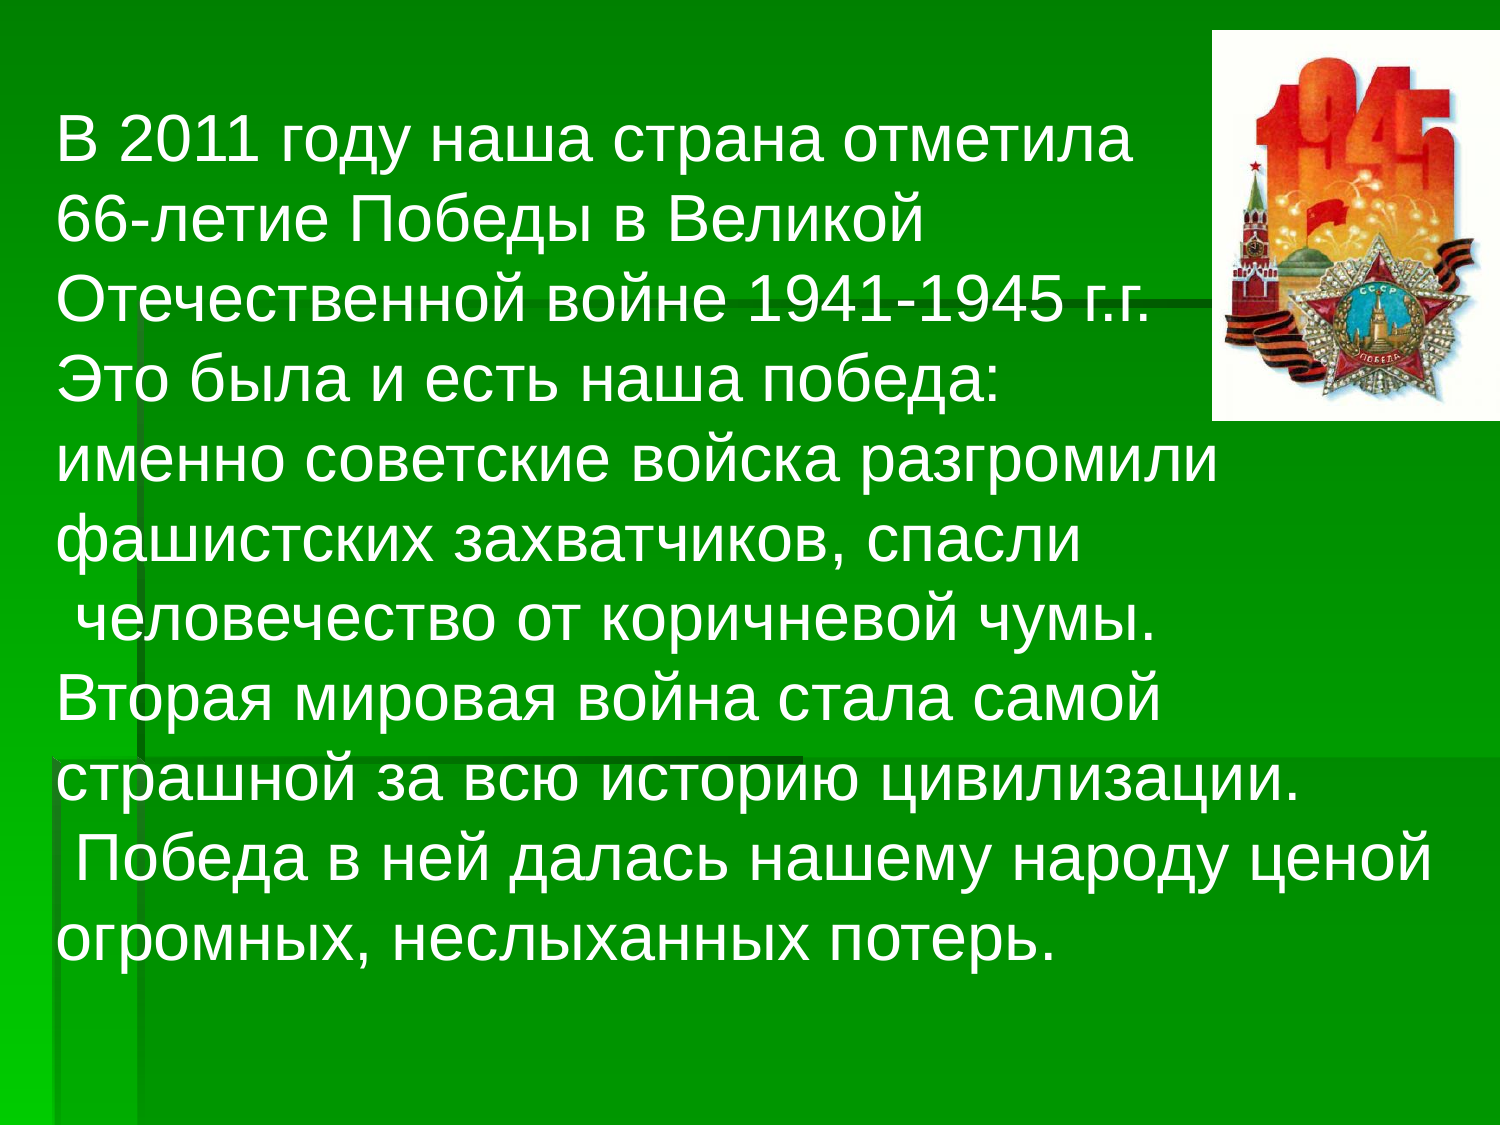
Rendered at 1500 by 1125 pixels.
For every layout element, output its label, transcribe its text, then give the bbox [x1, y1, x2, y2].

text_box В 2011 году наша страна отметила 66-летие Победы в Великой Отечественной войне 1941-1945 г.г. Это была и есть наша победа: именно советские войска разгромили фашистских захватчиков, спасли человечество от коричневой чумы. Вторая мировая война стала самой страшной за всю историю цивилизации. Победа в ней далась нашему народу ценой огромных, неслыханных потерь. [41, 87, 1459, 982]
picture [1212, 30, 1500, 422]
